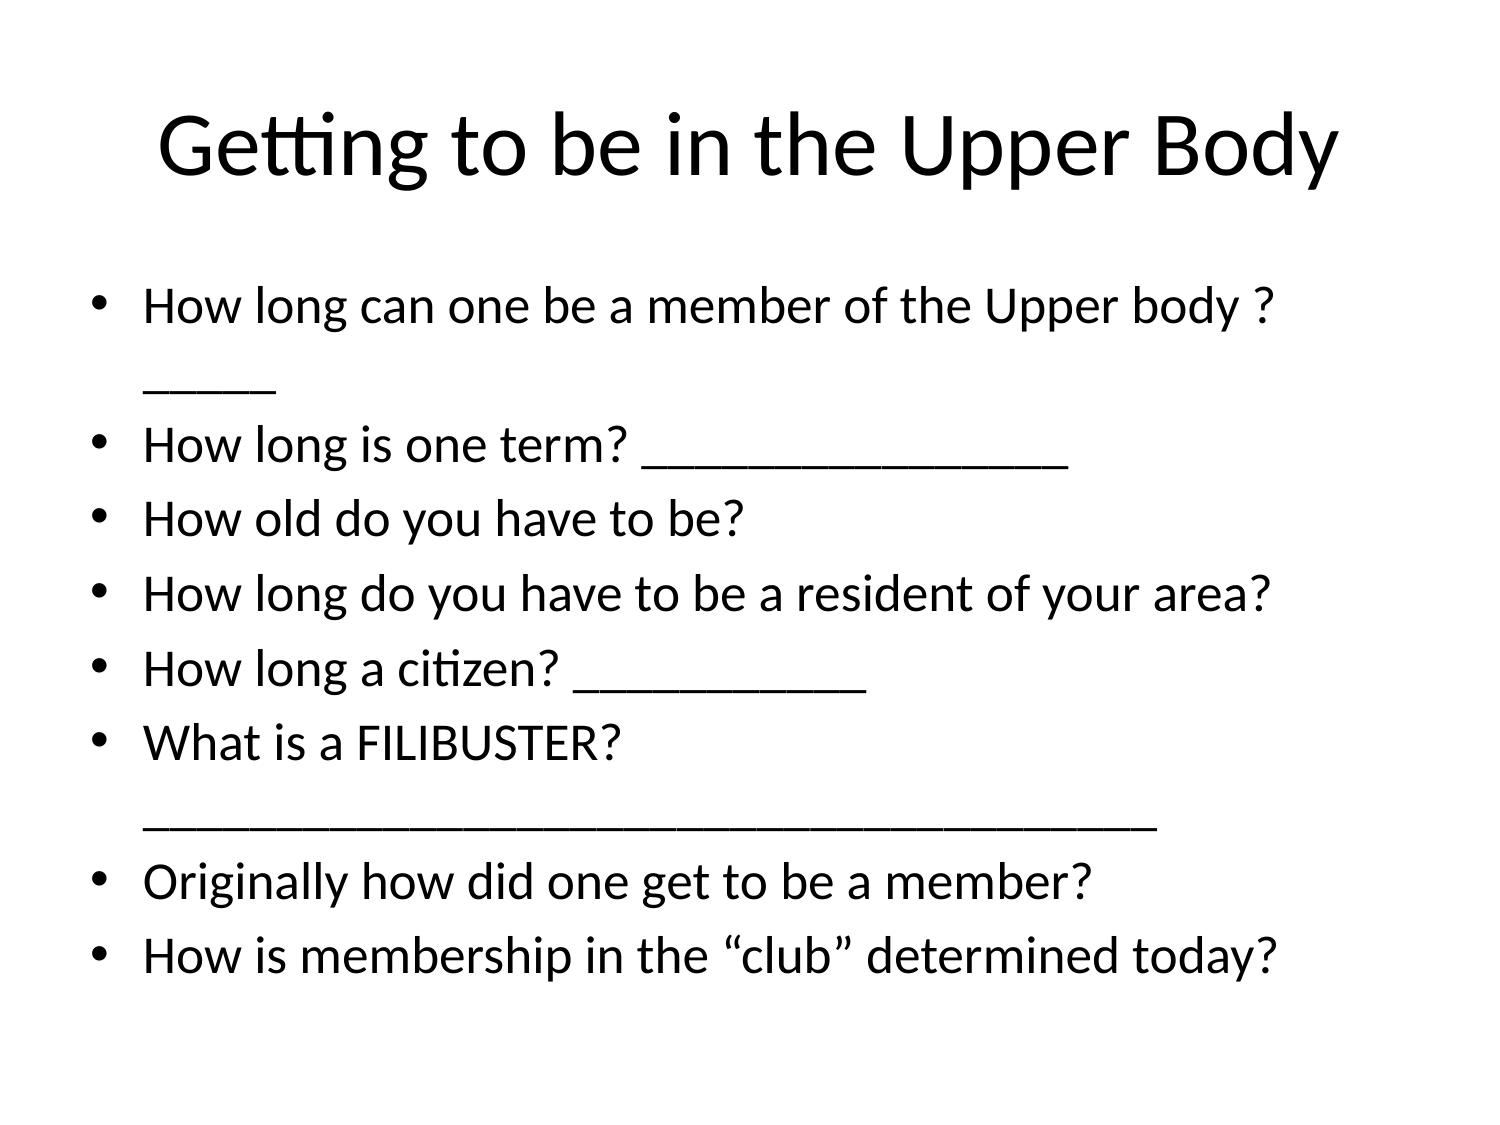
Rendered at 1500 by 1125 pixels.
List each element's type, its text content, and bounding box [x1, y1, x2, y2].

title Getting to be in the Upper Body [75, 45, 1425, 233]
list How long can one be a member of the Upper body ? _____ How long is one term? ________________ How old do you have to be? How long do you have to be a resident of your area? How long a citizen? ___________ What is a FILIBUSTER? ______________________________________ Originally how did one get to be a member? How is membership in the “club” determined today? [75, 262, 1425, 1005]
